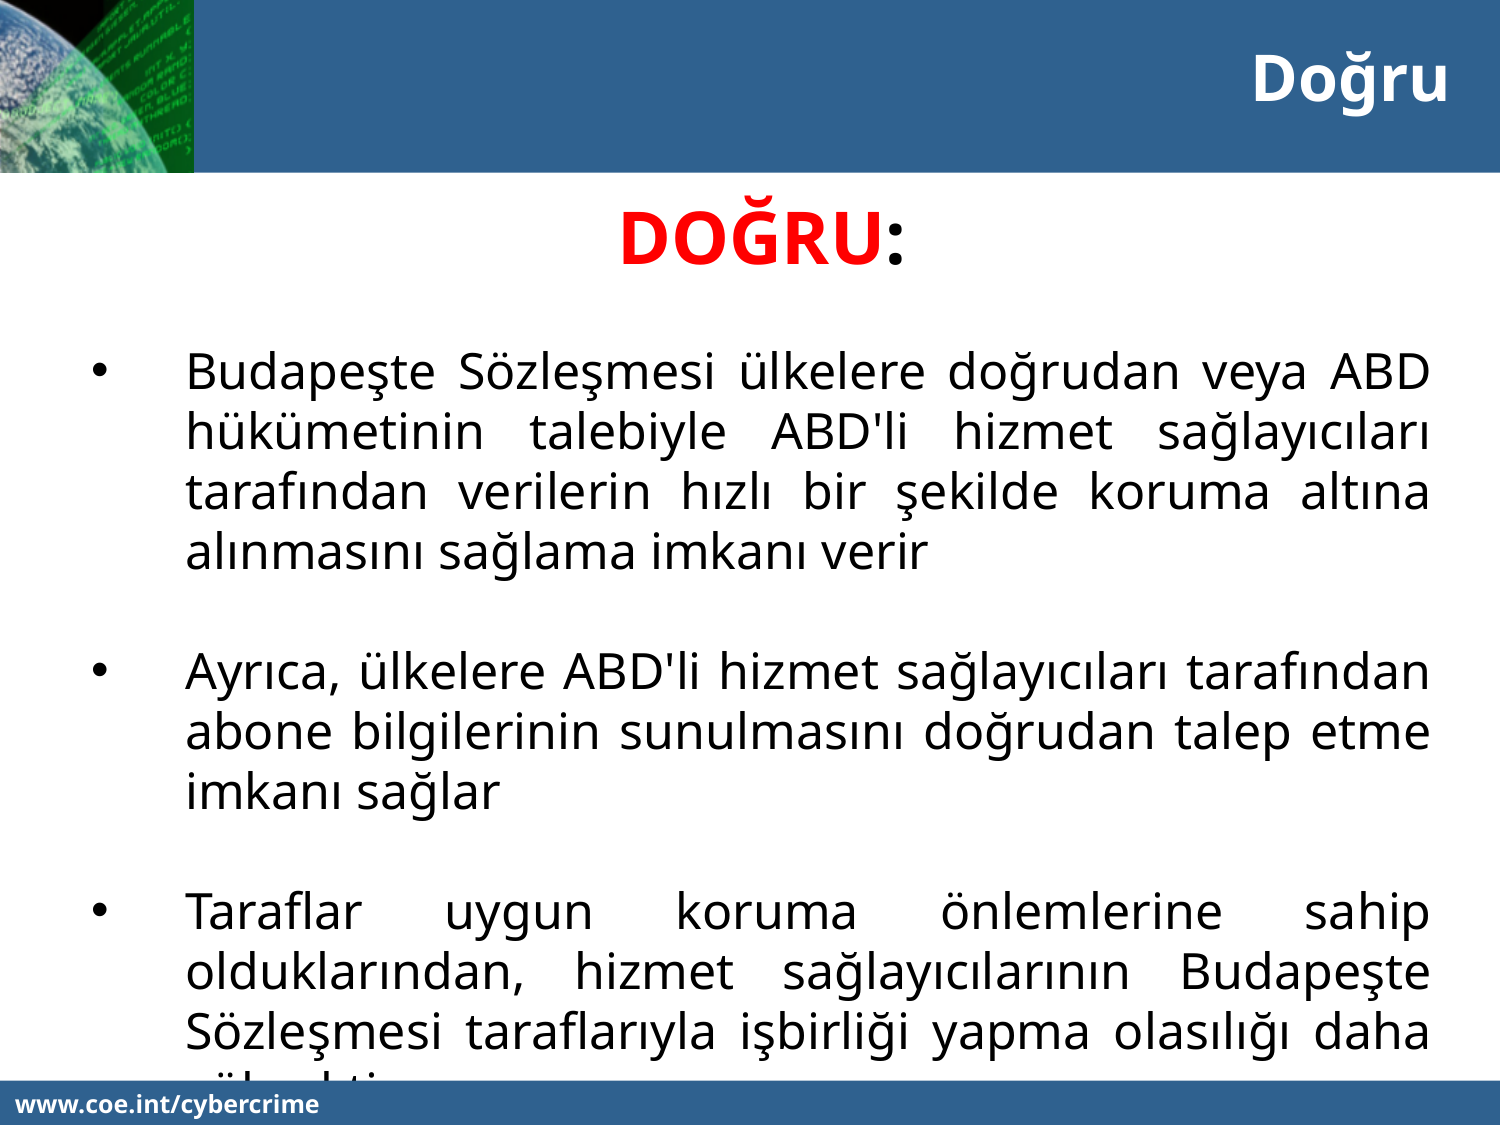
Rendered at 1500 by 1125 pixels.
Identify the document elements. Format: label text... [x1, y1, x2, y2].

text_box Doğru [206, 29, 1483, 122]
text_box [868, 339, 1382, 416]
text_box [197, 0, 1500, 175]
text_box www.coe.int/cybercrime [0, 1079, 1500, 1125]
text_box DOĞRU: Budapeşte Sözleşmesi ülkelere doğrudan veya ABD hükümetinin talebiyle ABD'li hizmet sağlayıcıları tarafından verilerin hızlı bir şekilde koruma altına alınmasını sağlama imkanı verir Ayrıca, ülkelere ABD'li hizmet sağlayıcıları tarafından abone bilgilerinin sunulmasını doğrudan talep etme imkanı sağlar Taraflar uygun koruma önlemlerine sahip olduklarından, hizmet sağlayıcılarının Budapeşte Sözleşmesi taraflarıyla işbirliği yapma olasılığı daha yüksektir [76, 184, 1447, 1079]
picture [0, 0, 194, 173]
